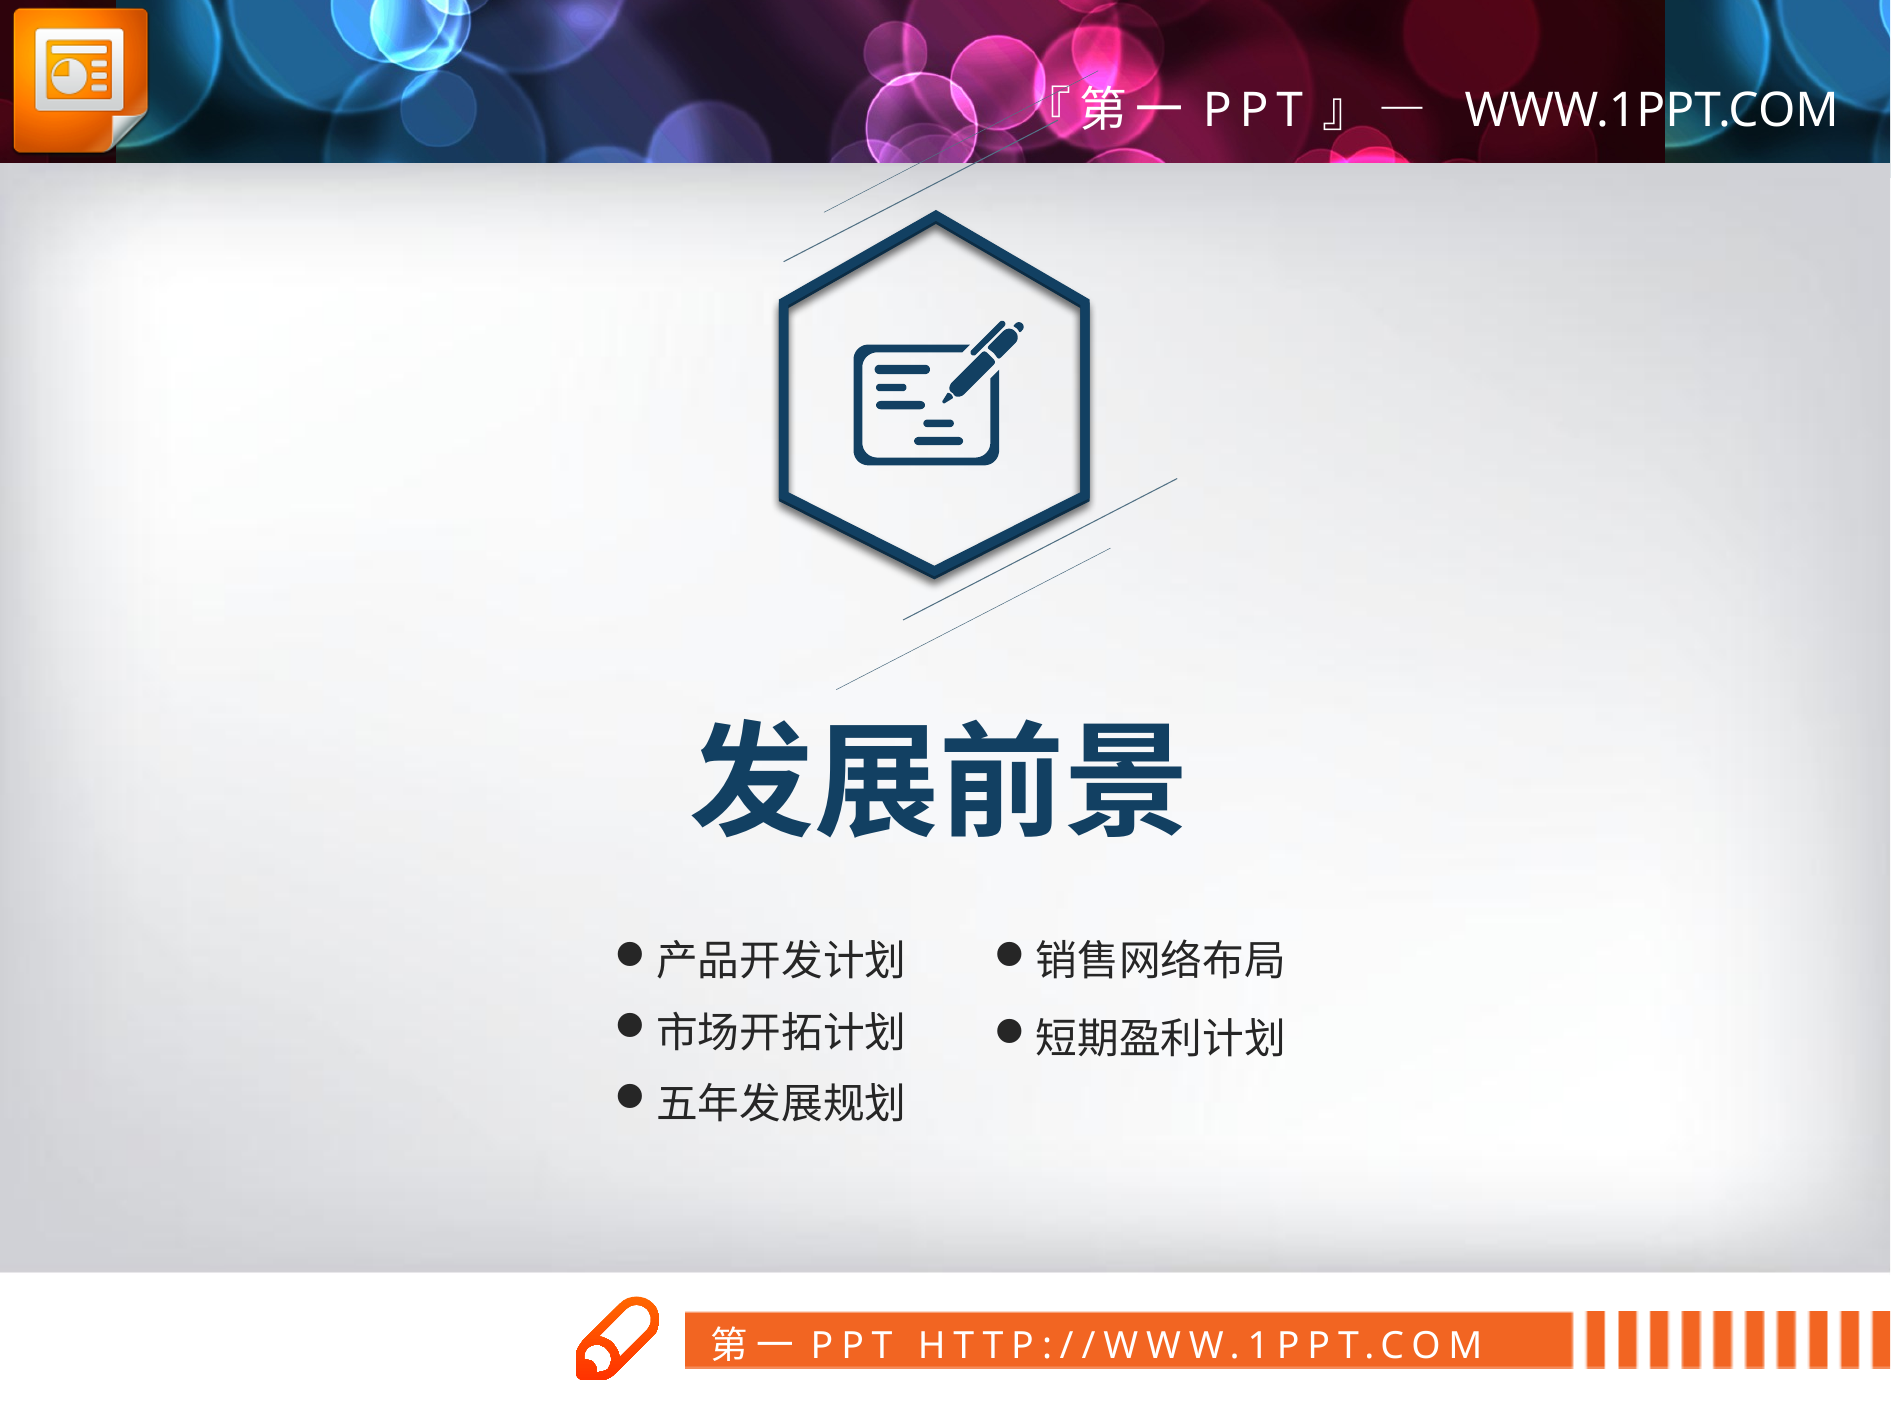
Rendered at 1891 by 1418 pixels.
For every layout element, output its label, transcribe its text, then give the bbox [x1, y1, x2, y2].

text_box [836, 478, 1178, 690]
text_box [614, 933, 1054, 1128]
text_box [783, 70, 1099, 262]
picture [685, 1311, 1891, 1369]
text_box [783, 268, 1086, 575]
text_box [993, 933, 1434, 1063]
text_box 发展前景 [674, 693, 1205, 859]
picture [0, 0, 1891, 1275]
